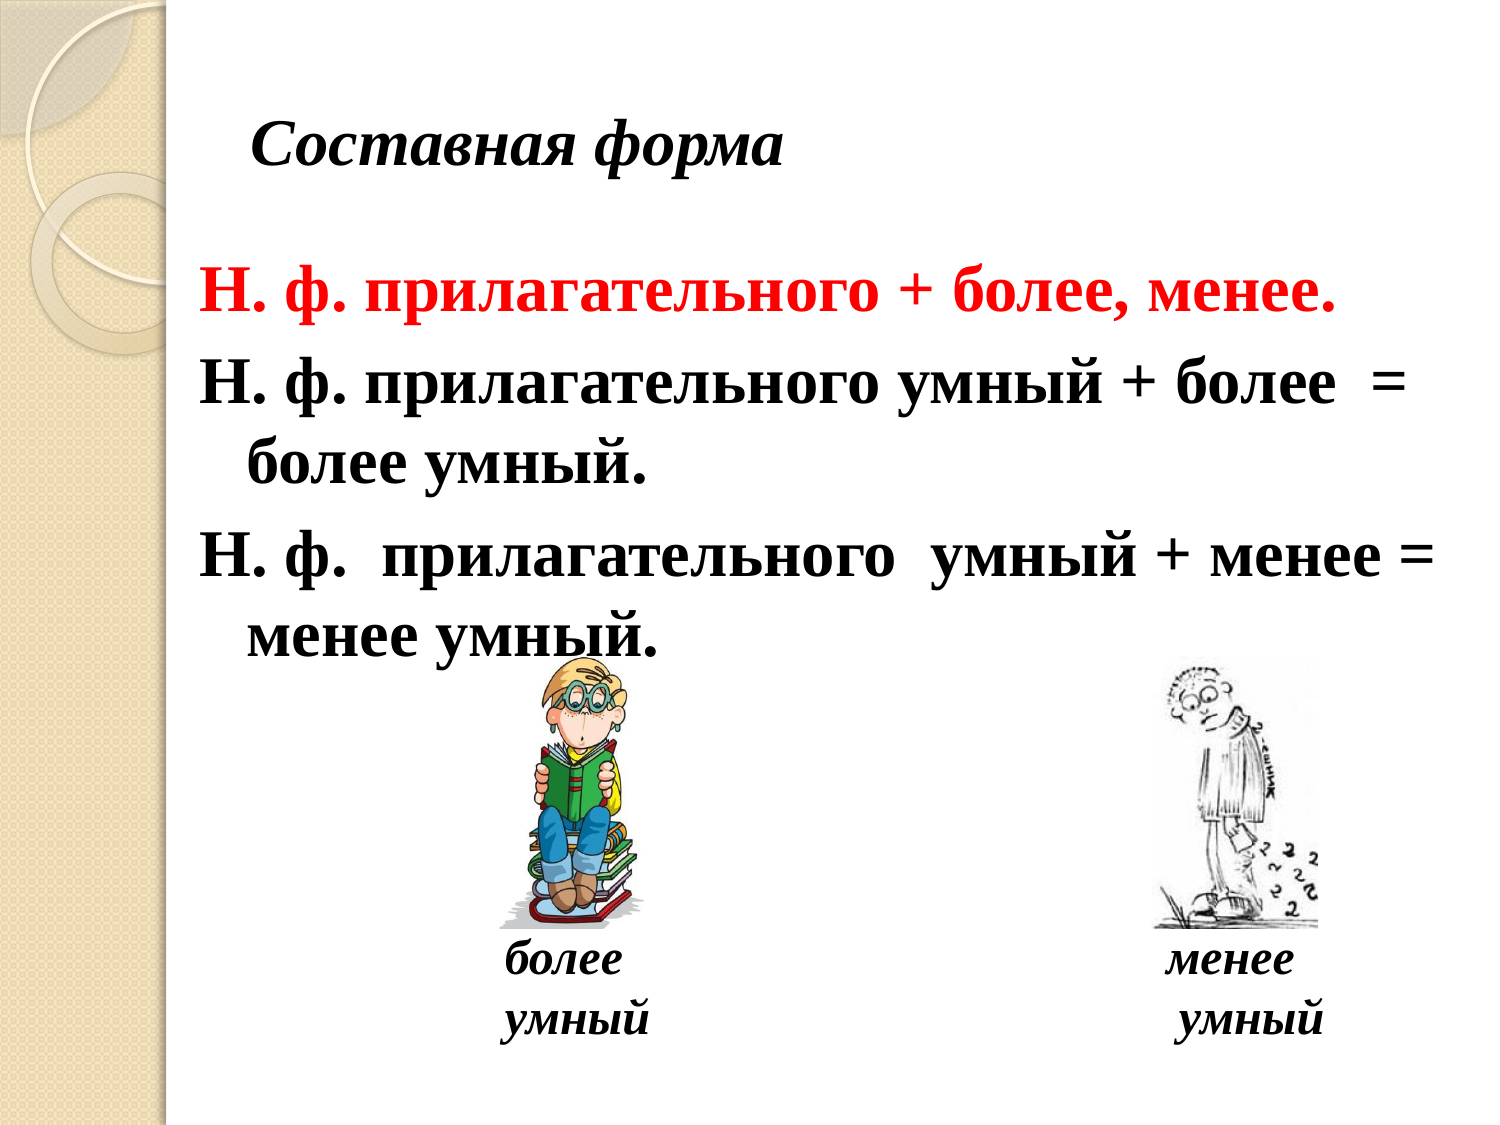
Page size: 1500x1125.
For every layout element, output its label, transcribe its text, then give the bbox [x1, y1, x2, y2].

text_box более умный [490, 916, 703, 1052]
title Составная форма [235, 45, 1466, 233]
list Н. ф. прилагательного + более, менее. Н. ф. прилагательного умный + более = более умный. Н. ф. прилагательного умный + менее = менее умный. [171, 237, 1466, 1094]
text_box менее умный [1151, 916, 1341, 1052]
picture [1151, 656, 1319, 929]
picture [489, 656, 644, 929]
